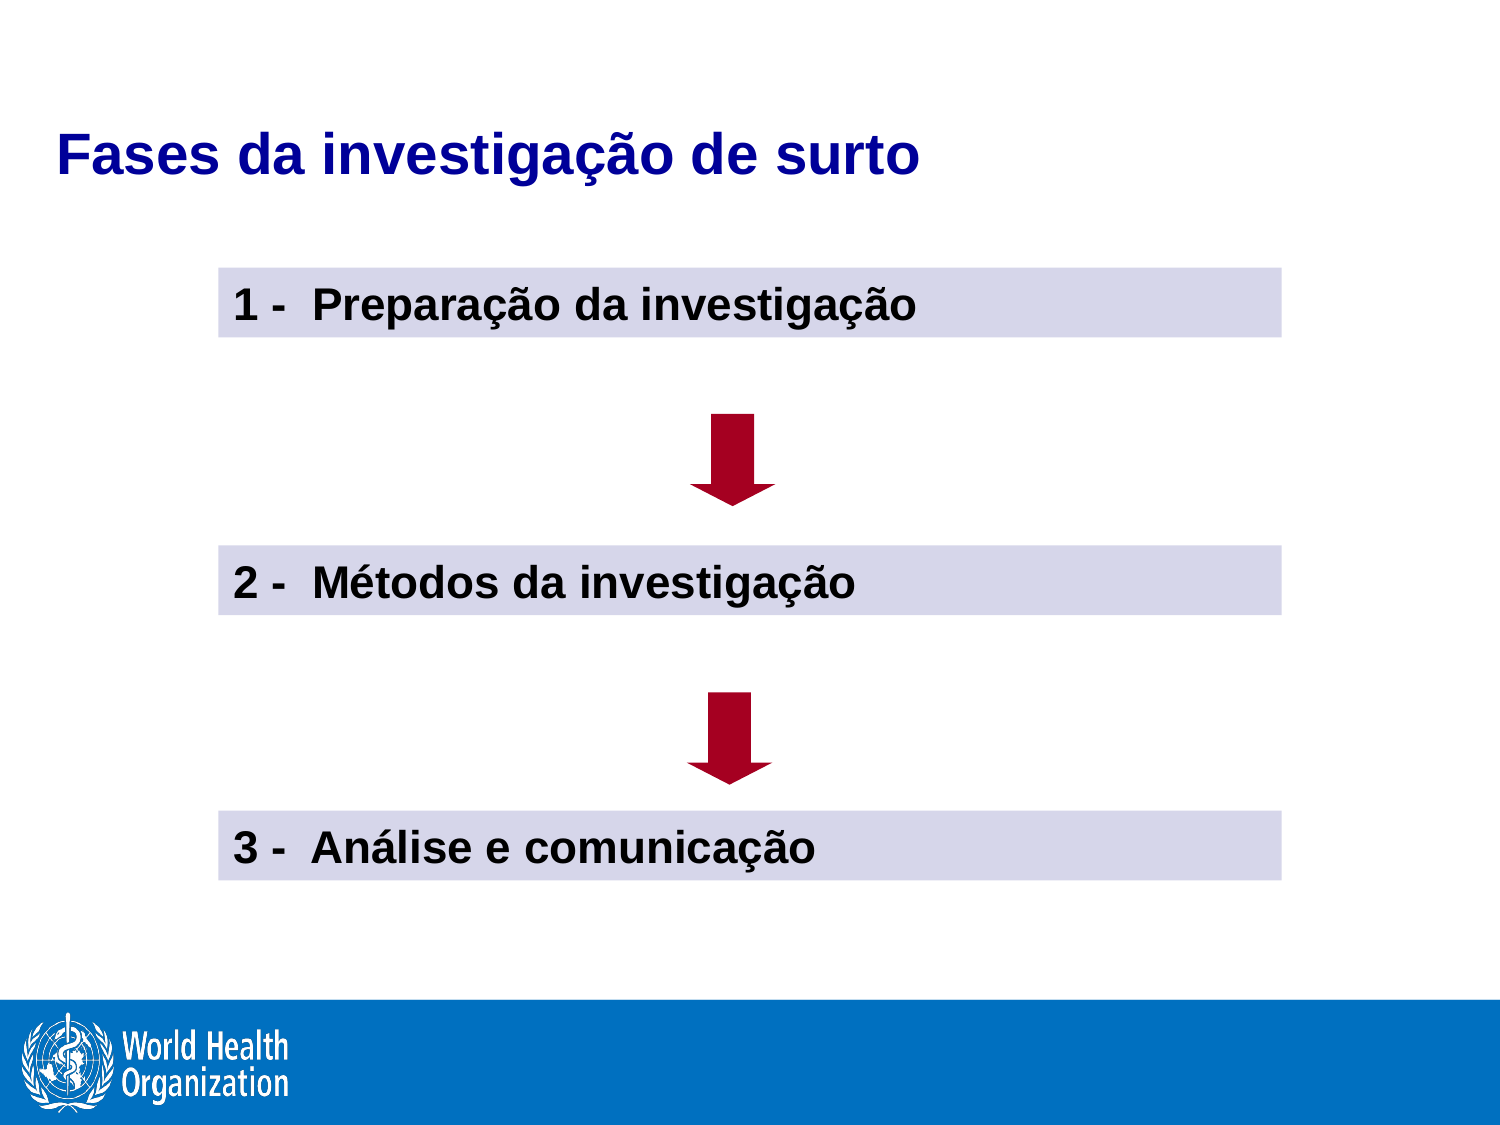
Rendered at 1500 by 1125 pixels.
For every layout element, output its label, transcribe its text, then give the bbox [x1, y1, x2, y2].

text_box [218, 267, 1282, 882]
text_box Fases da investigação de surto [41, 101, 1500, 194]
picture [21, 1012, 288, 1113]
